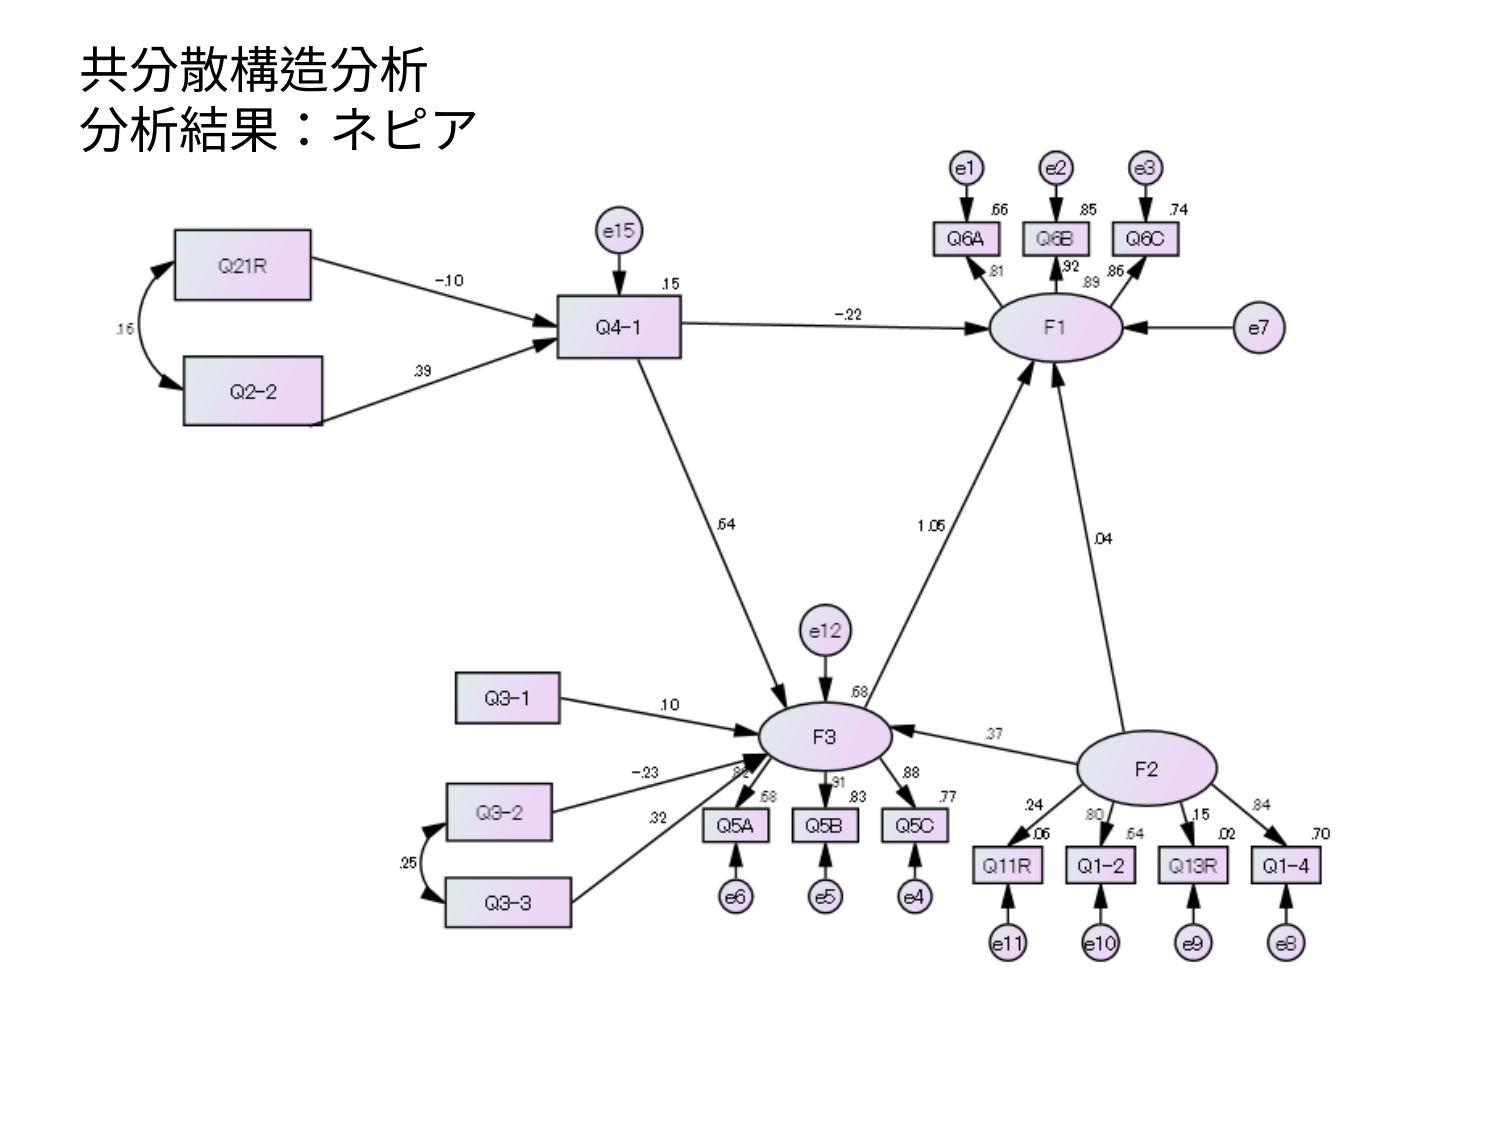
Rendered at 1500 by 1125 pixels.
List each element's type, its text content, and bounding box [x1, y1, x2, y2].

text_box 共分散構造分析 分析結果：ネピア [64, 30, 644, 166]
picture [111, 125, 1352, 975]
